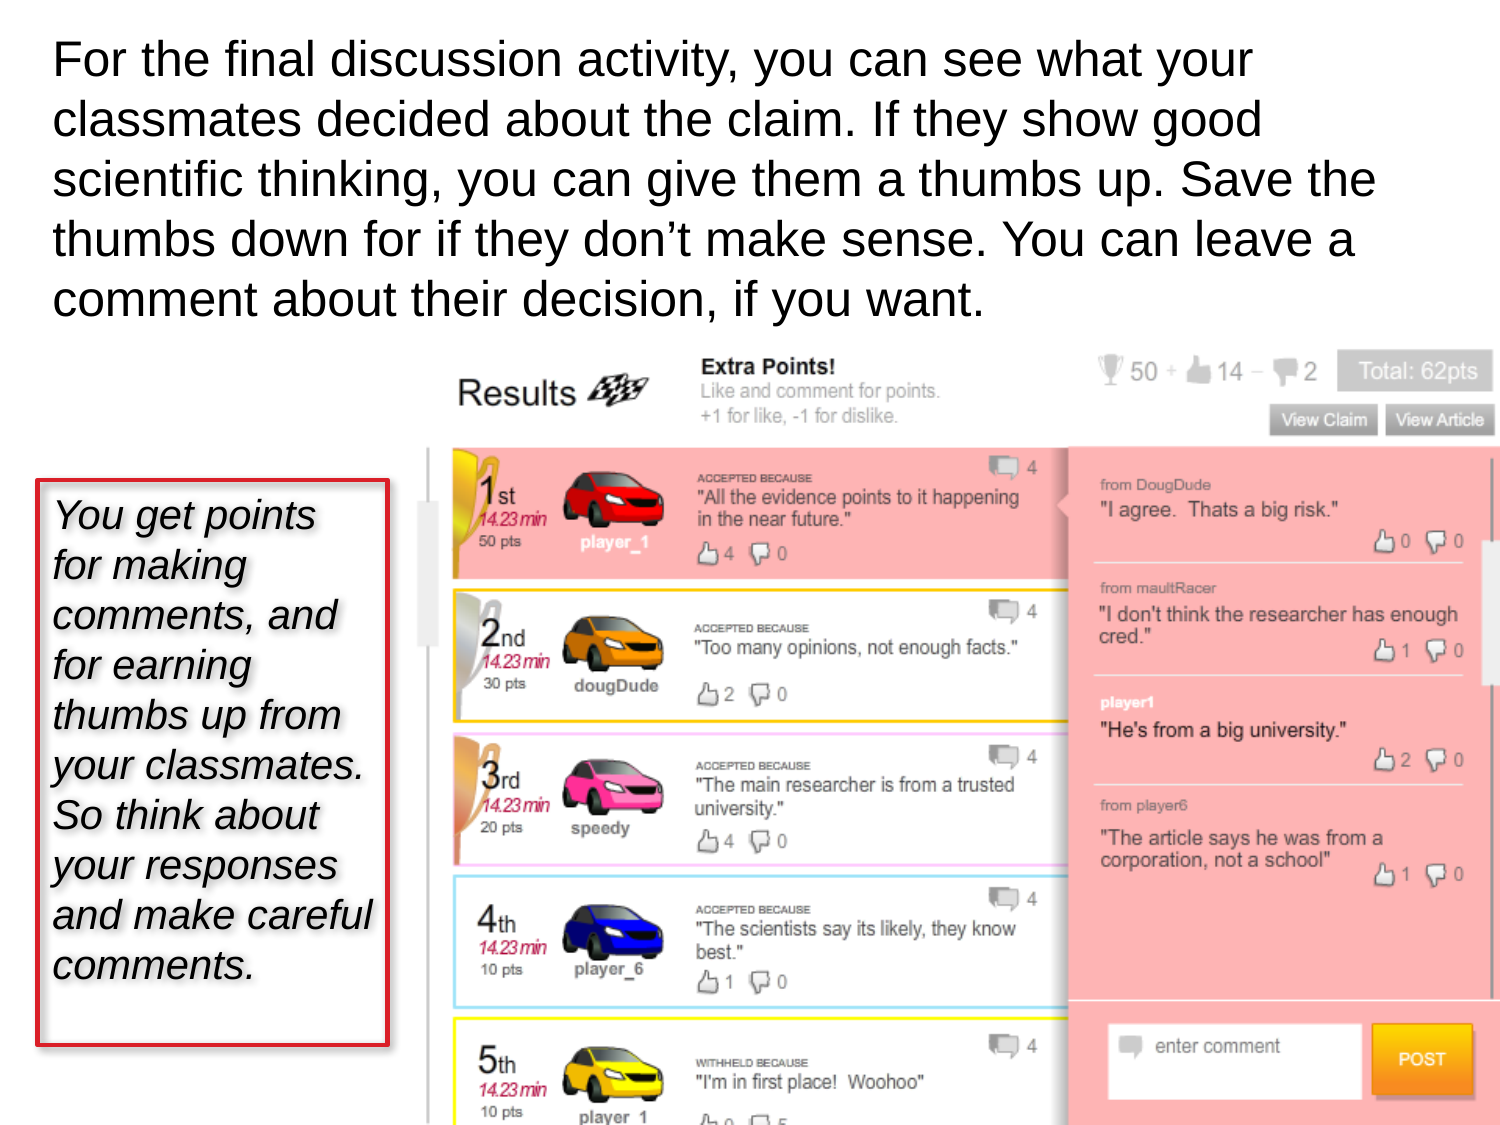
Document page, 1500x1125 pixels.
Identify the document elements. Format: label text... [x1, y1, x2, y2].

picture [410, 337, 1500, 1125]
text_box For the final discussion activity, you can see what your classmates decided about the claim. If they show good scientific thinking, you can give them a thumbs up. Save the thumbs down for if they don’t make sense. You can leave a comment about their decision, if you want. [37, 19, 1475, 335]
text_box You get points for making comments, and for earning thumbs up from your classmates. So think about your responses and make careful comments. [37, 479, 388, 1045]
